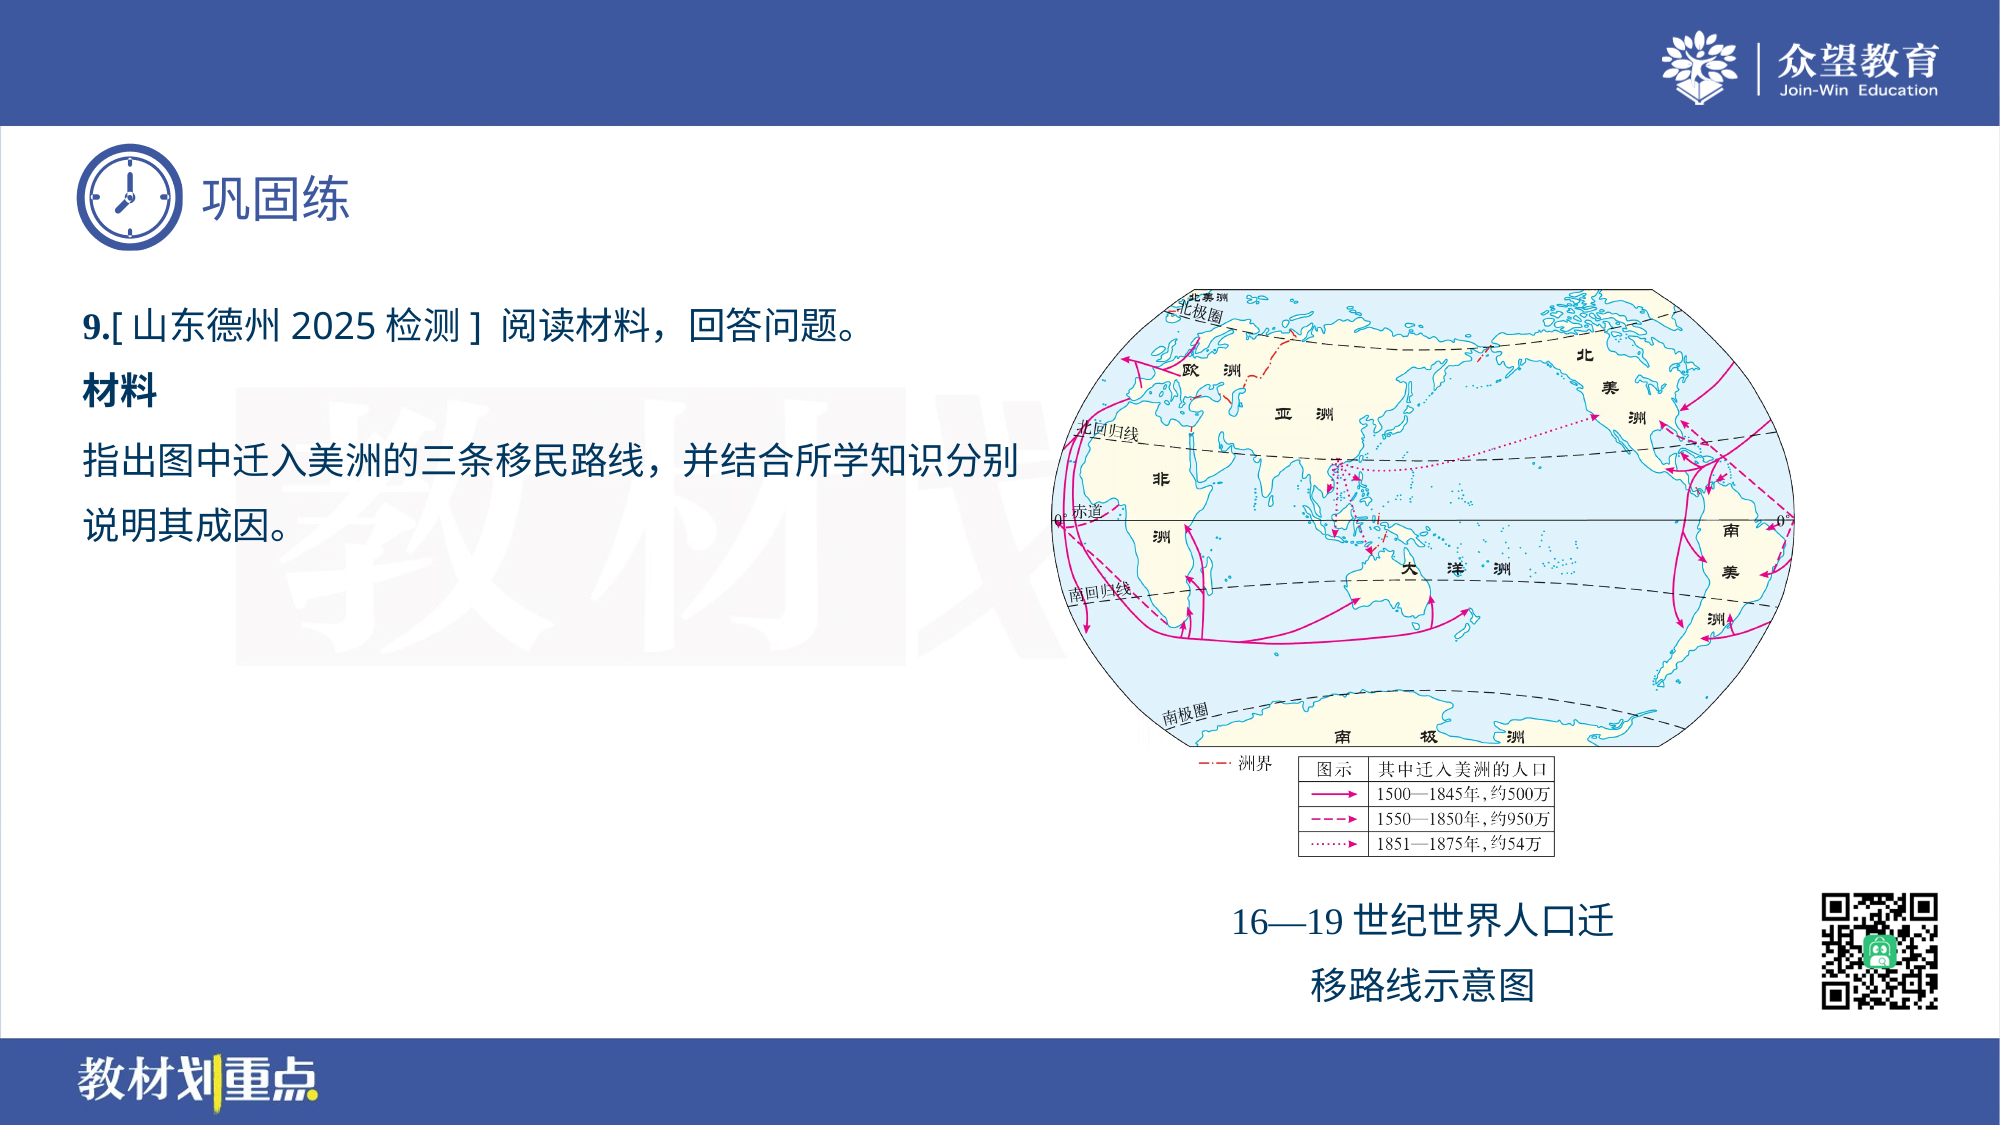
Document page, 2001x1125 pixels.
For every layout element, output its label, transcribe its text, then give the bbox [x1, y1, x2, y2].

text_box 16—19世纪世界人口迁 移路线示意图 [1224, 873, 1622, 1067]
text_box 指出图中迁入美洲的三条移民路线，并结合所学知识分别 说明其成因。 [82, 413, 1051, 541]
picture [0, 0, 2000, 1125]
text_box 9.[山东德州2025检测] 阅读材料，回答问题。 材料 [82, 278, 1052, 406]
